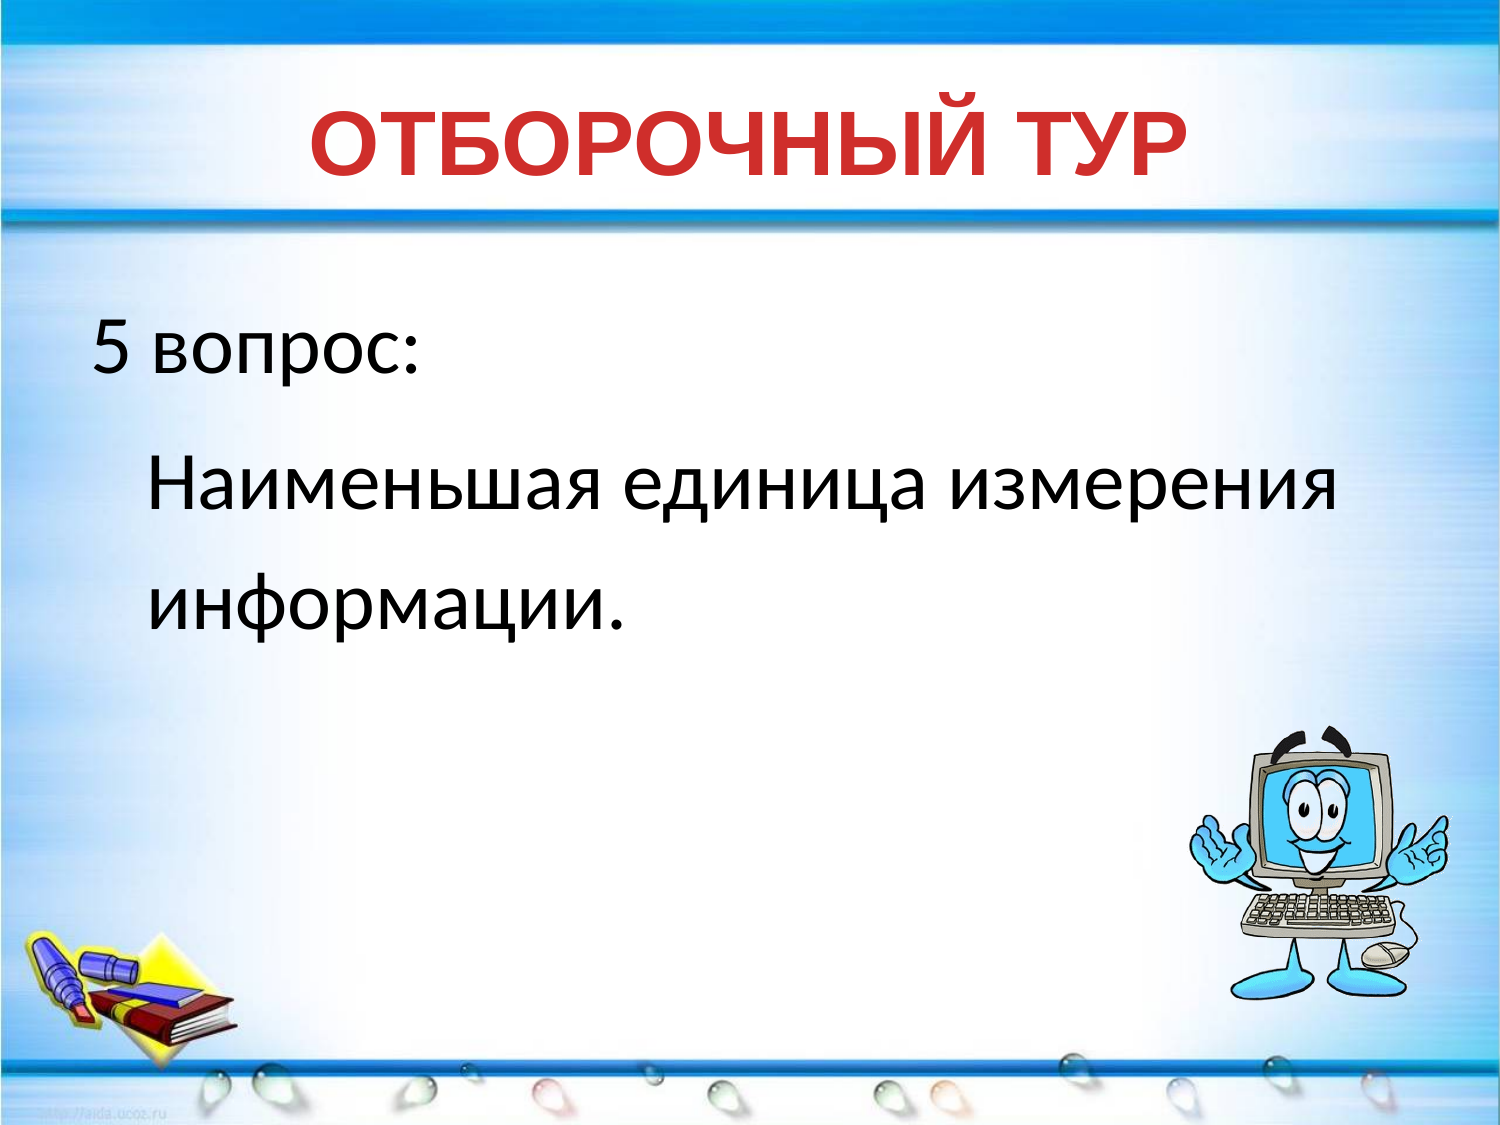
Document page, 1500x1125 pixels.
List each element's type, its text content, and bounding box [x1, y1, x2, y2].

picture [0, 0, 1500, 1125]
title ОТБОРОЧНЫЙ ТУР [75, 45, 1425, 233]
list 5 вопрос: Наименьшая единица измерения информации. [75, 262, 1425, 1005]
